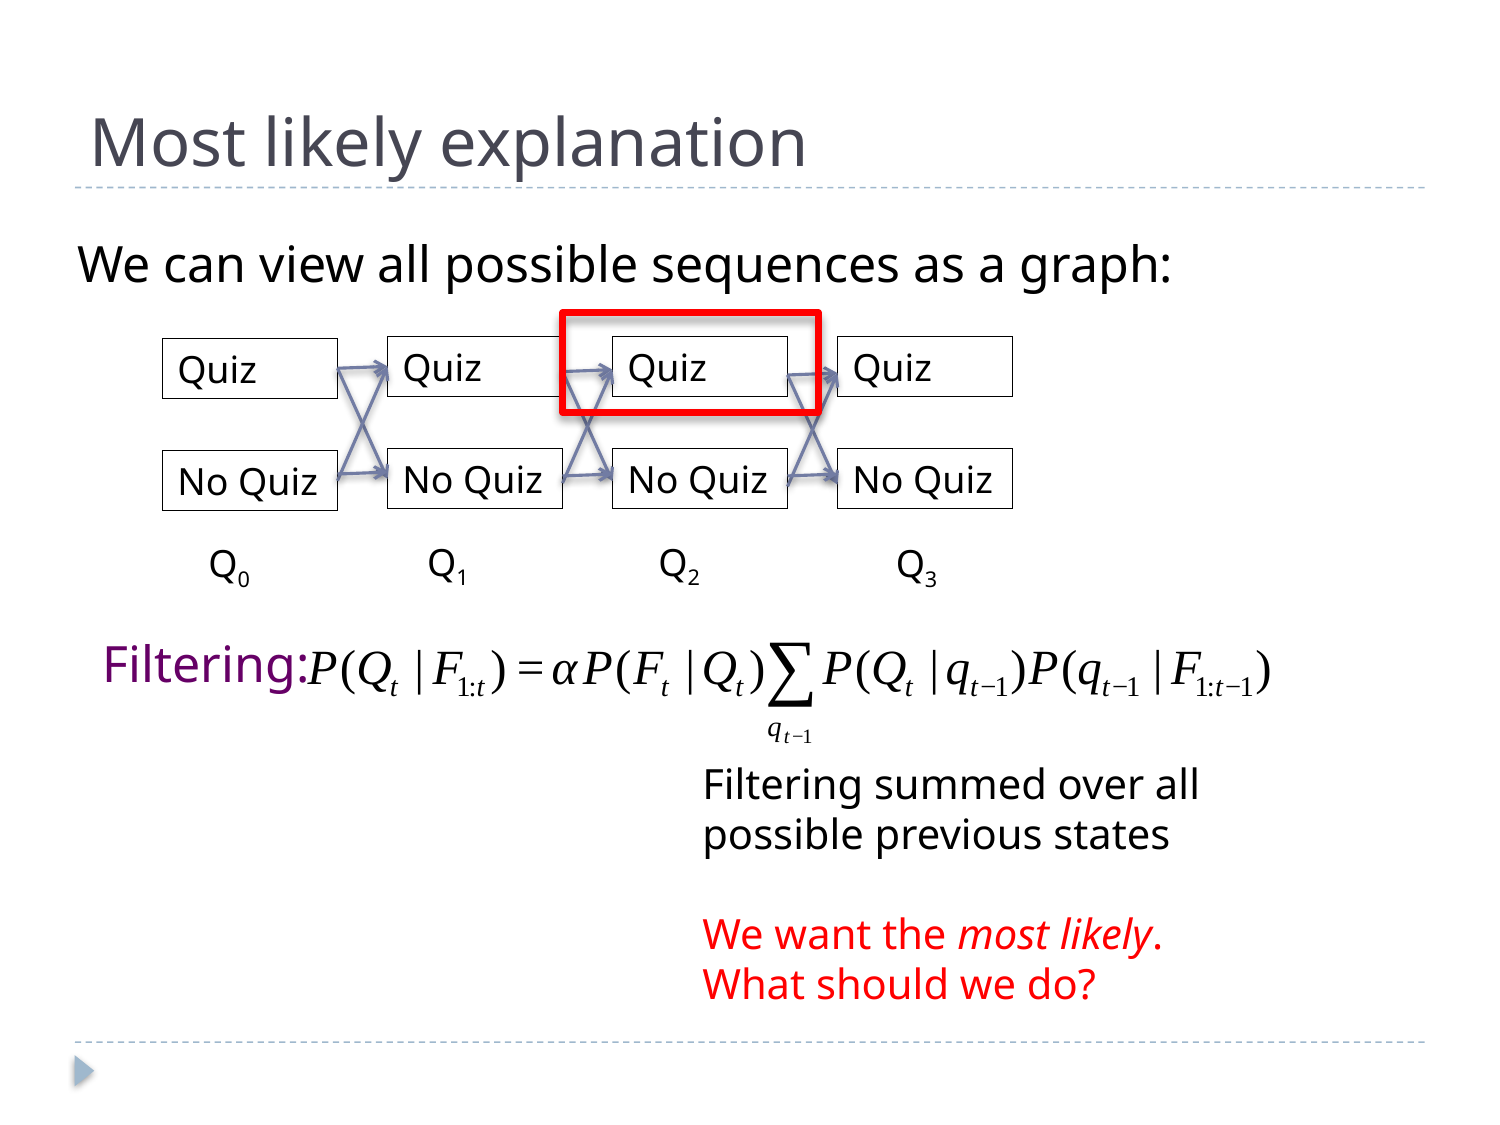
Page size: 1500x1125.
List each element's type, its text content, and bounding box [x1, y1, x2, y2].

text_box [562, 369, 613, 473]
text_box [562, 473, 613, 477]
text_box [337, 367, 388, 471]
text_box Q2 [643, 531, 825, 598]
text_box Quiz [387, 336, 556, 397]
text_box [787, 372, 838, 473]
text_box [299, 630, 1276, 751]
text_box Q1 [412, 531, 594, 598]
text_box No Quiz [837, 448, 1013, 509]
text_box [337, 471, 388, 475]
title Most likely explanation [75, 24, 1425, 188]
text_box No Quiz [612, 448, 788, 509]
text_box No Quiz [387, 448, 563, 509]
text_box Q0 [193, 533, 375, 599]
text_box Filtering summed over all possible previous states We want the most likely. What should we do? [687, 763, 1276, 1015]
text_box Q3 [881, 533, 1063, 599]
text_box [787, 473, 838, 477]
text_box Quiz [837, 336, 1013, 397]
text_box Filtering: [87, 624, 351, 700]
text_box No Quiz [162, 450, 338, 511]
text_box Quiz [162, 338, 338, 399]
text_box [562, 312, 819, 413]
text_box We can view all possible sequences as a graph: [62, 224, 1263, 300]
